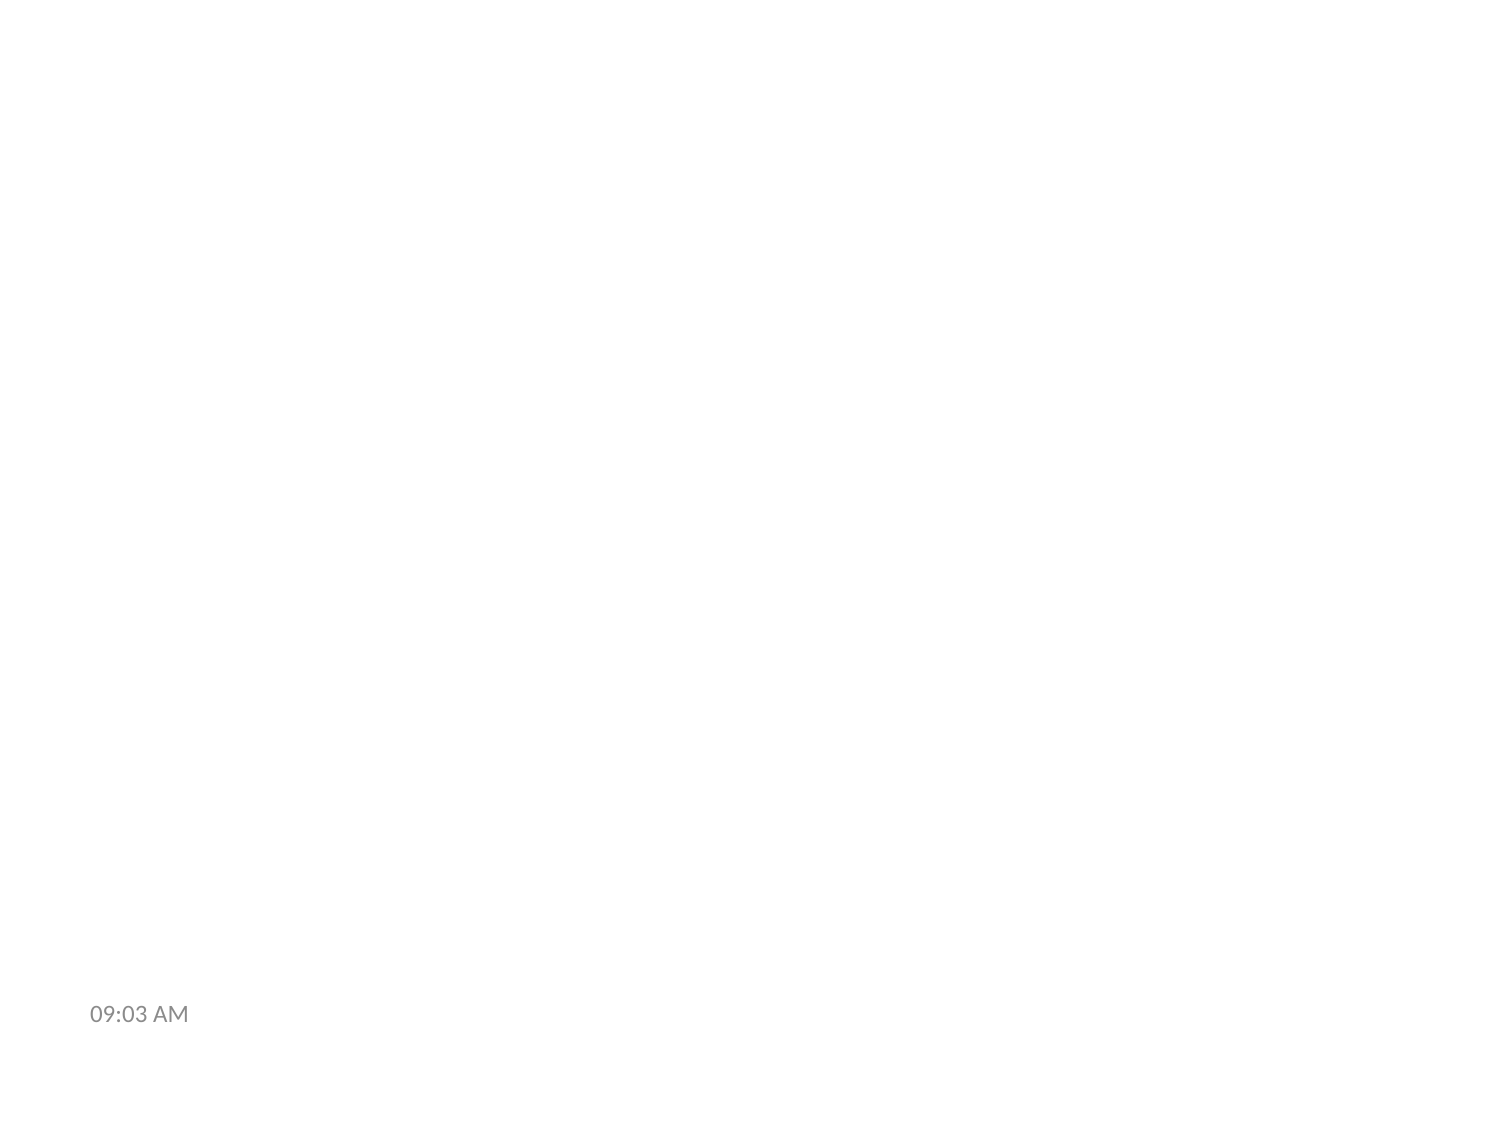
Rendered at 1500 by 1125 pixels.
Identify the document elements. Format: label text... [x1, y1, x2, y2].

text_box 3:35 PM [75, 982, 425, 1043]
